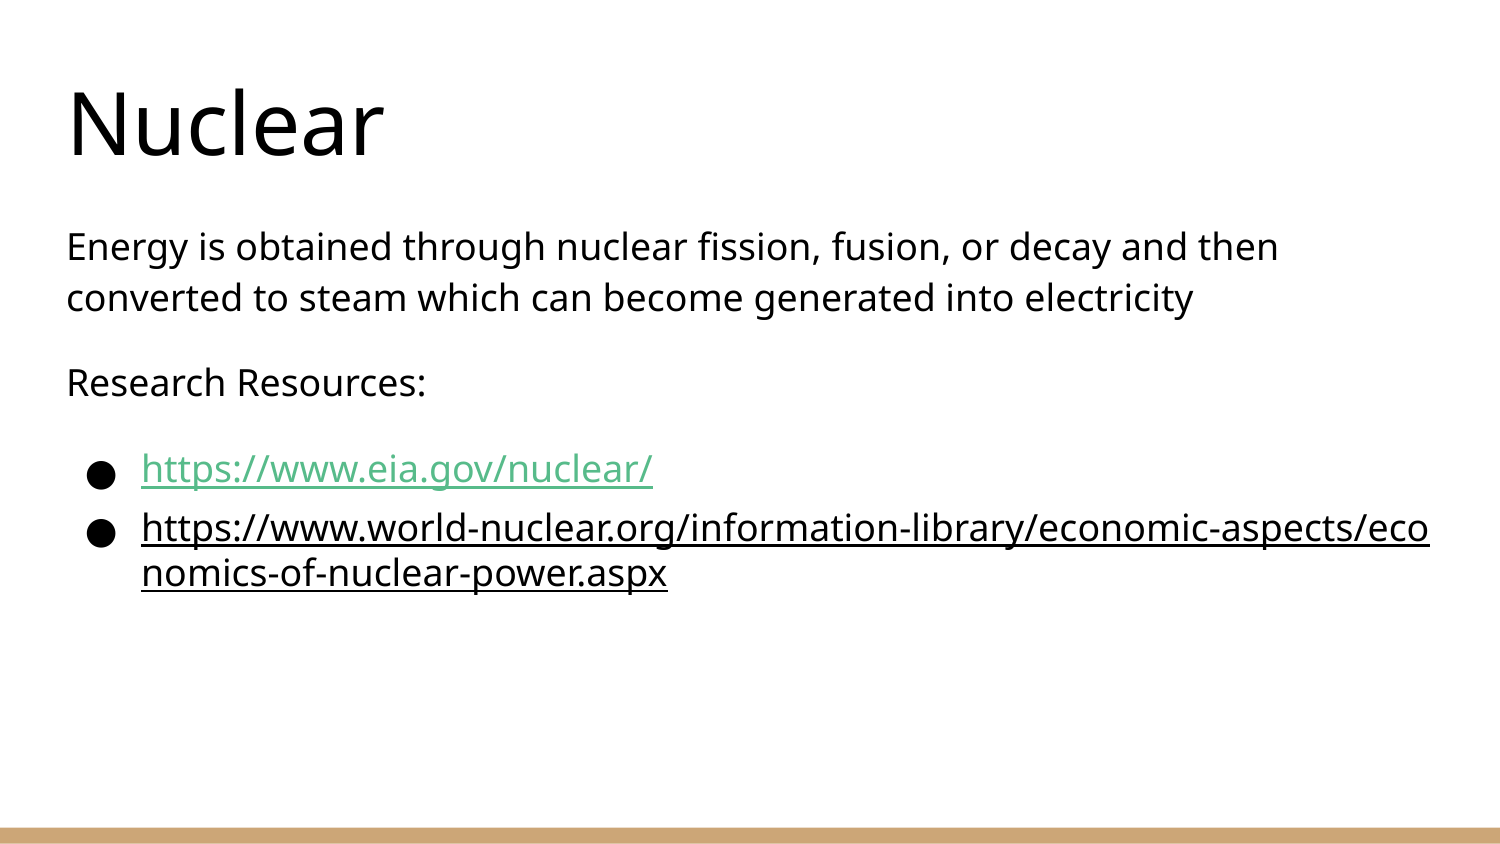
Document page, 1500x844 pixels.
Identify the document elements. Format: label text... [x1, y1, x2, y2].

list Energy is obtained through nuclear fission, fusion, or decay and then converted to steam which can become generated into electricity Research Resources: https://www.eia.gov/nuclear/ https://www.world-nuclear.org/information-library/economic-aspects/economics-of-nuclear-power.aspx [51, 200, 1449, 752]
title Nuclear [51, 51, 1449, 189]
